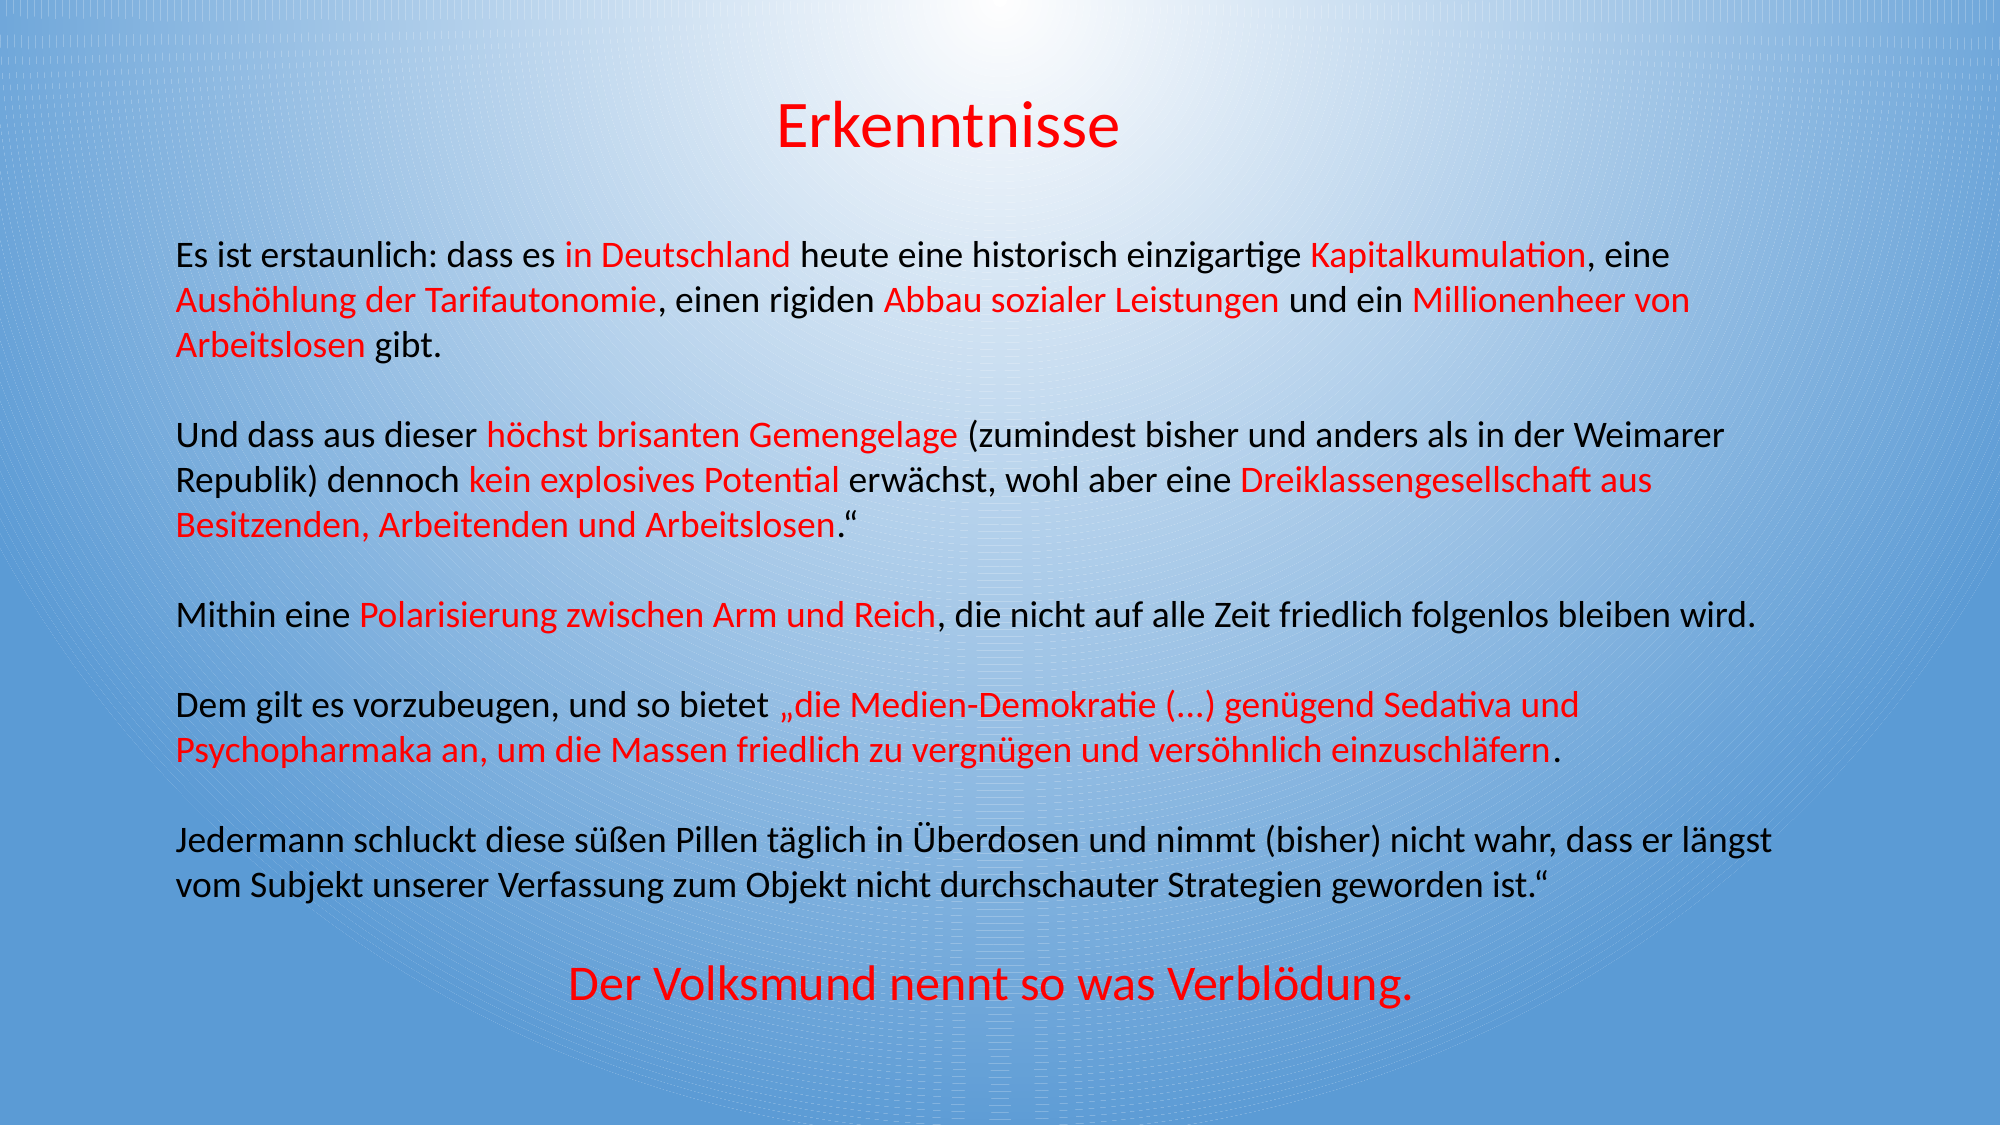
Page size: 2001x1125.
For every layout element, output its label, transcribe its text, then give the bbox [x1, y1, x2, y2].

text_box Es ist erstaunlich: dass es in Deutschland heute eine historisch einzigartige Kapitalkumulation, eine Aushöhlung der Tarifautonomie, einen rigiden Abbau sozialer Leistungen und ein Millionenheer von Arbeitslosen gibt. Und dass aus dieser höchst brisanten Gemengelage (zumindest bisher und anders als in der Weimarer Republik) dennoch kein explosives Potential erwächst, wohl aber eine Dreiklassengesellschaft aus Besitzenden, Arbeitenden und Arbeitslosen.“ Mithin eine Polarisierung zwischen Arm und Reich, die nicht auf alle Zeit friedlich folgenlos bleiben wird. Dem gilt es vorzubeugen, und so bietet „die Medien-Demokratie (...) genügend Sedativa und Psychopharmaka an, um die Massen friedlich zu vergnügen und versöhnlich einzuschläfern. Jedermann schluckt diese süßen Pillen täglich in Überdosen und nimmt (bisher) nicht wahr, dass er längst vom Subjekt unserer Verfassung zum Objekt nicht durchschauter Strategien geworden ist.“ Der Volksmund nennt so was Verblödung. [160, 222, 1823, 1018]
text_box Erkenntnisse [279, 73, 1618, 168]
